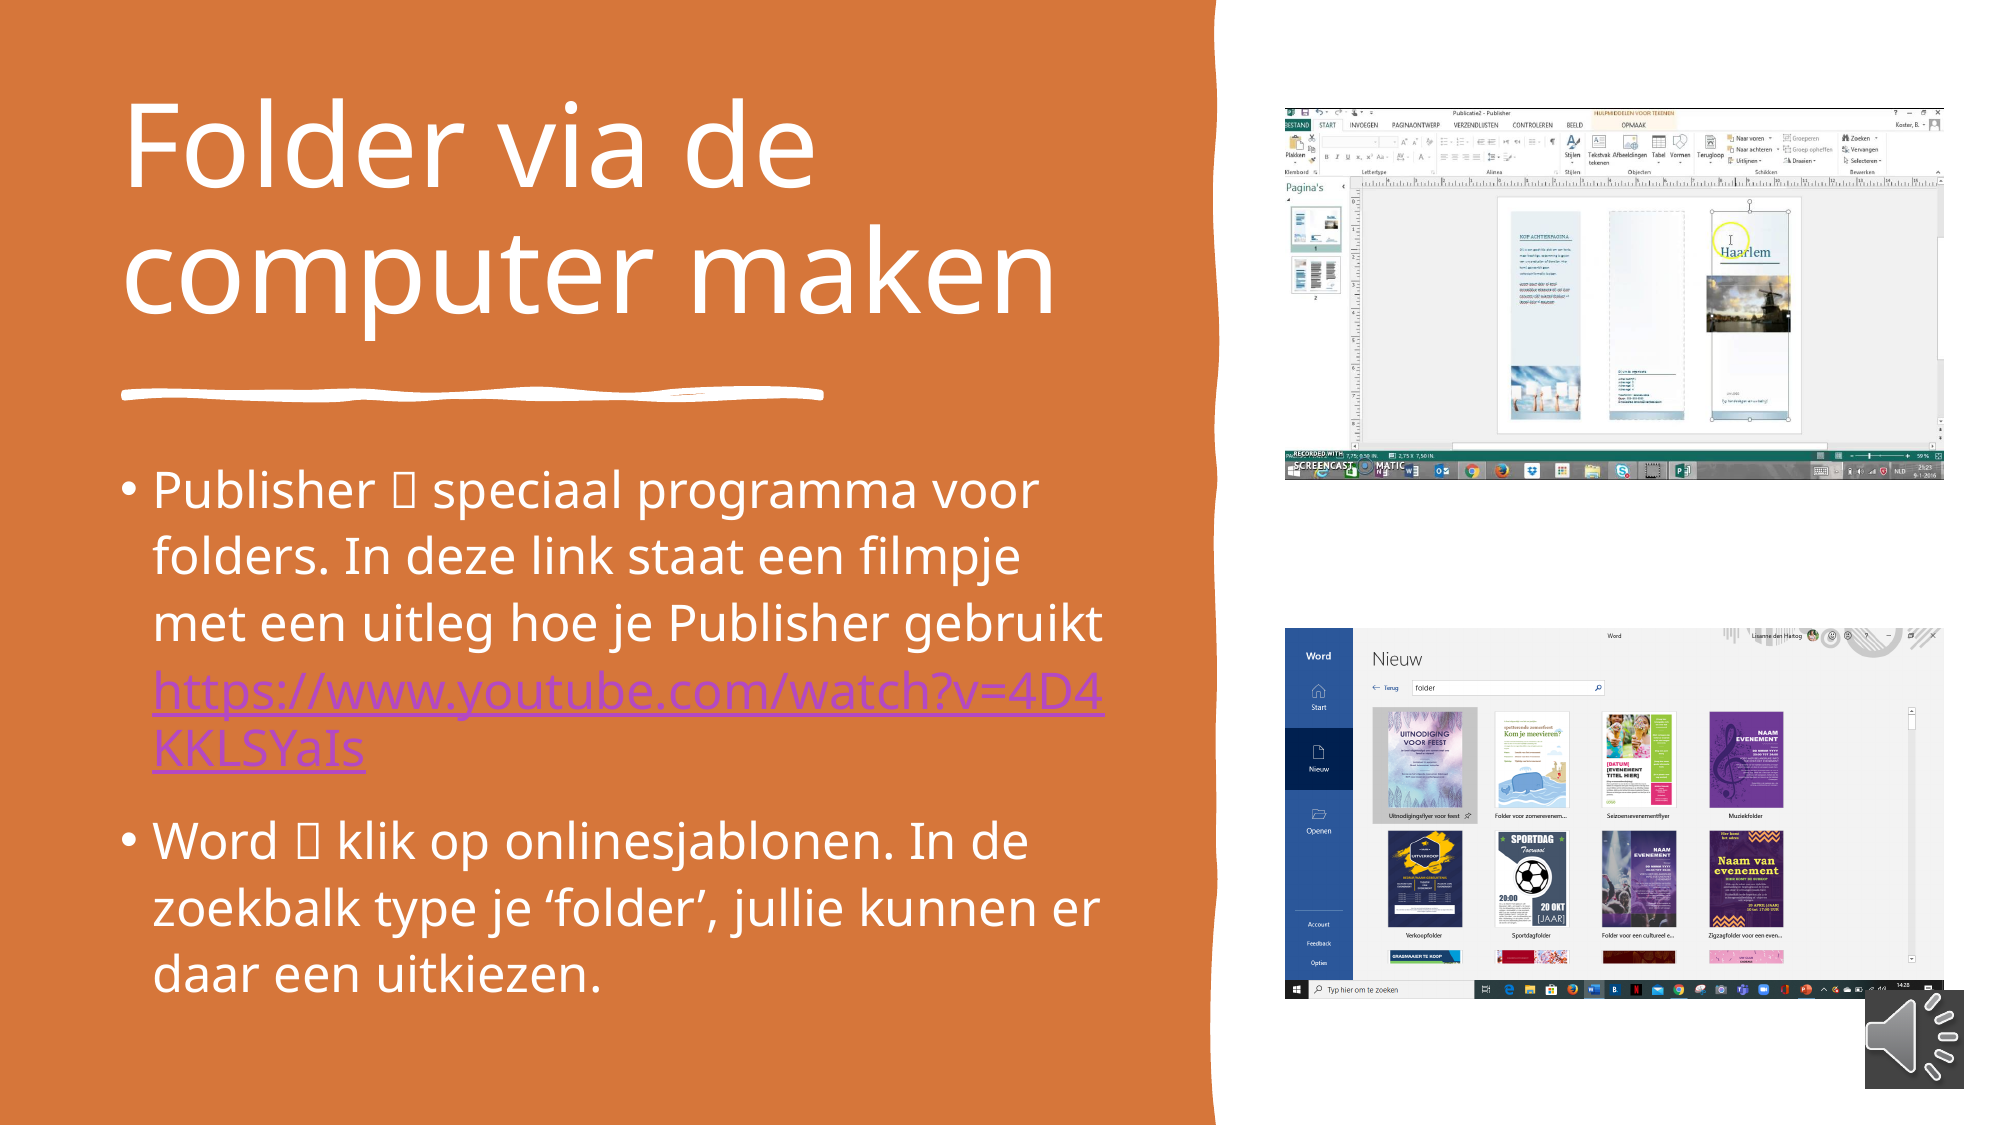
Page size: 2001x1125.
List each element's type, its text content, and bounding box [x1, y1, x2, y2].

text_box [1212, 0, 2000, 1125]
text_box [0, 0, 1221, 1125]
picture [1285, 108, 1944, 480]
list Publisher  speciaal programma voor folders. In deze link staat een filmpje met een uitleg hoe je Publisher gebruikt https://www.youtube.com/watch?v=4D4KKLSYaIs Word  klik op onlinesjablonen. In de zoekbalk type je ‘folder’, jullie kunnen er daar een uitkiezen. [105, 443, 1129, 1016]
title Folder via de computer maken [105, 53, 1129, 347]
text_box [123, 388, 822, 401]
picture [1285, 628, 1965, 1090]
